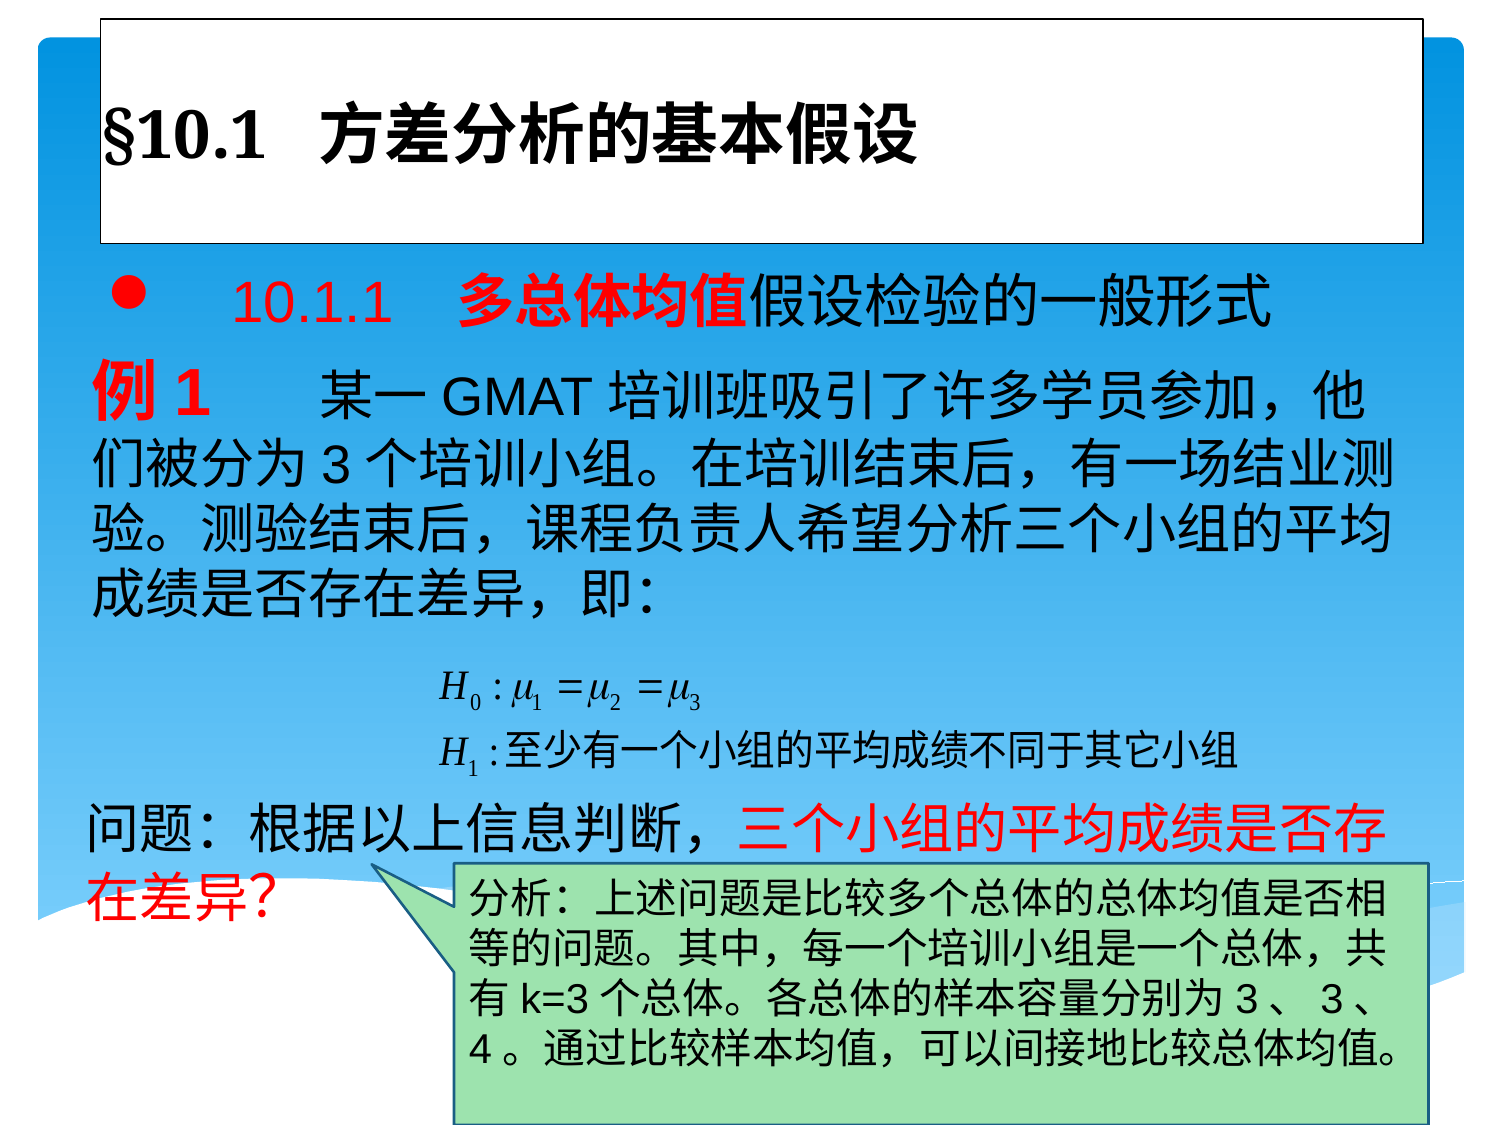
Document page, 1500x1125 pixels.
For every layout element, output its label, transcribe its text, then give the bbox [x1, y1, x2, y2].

text_box 10.1.1 多总体均值假设检验的一般形式 [92, 239, 1368, 342]
subtitle 例1 某一GMAT培训班吸引了许多学员参加，他们被分为3个培训小组。在培训结束后，有一场结业测验。测验结束后，课程负责人希望分析三个小组的平均成绩是否存在差异，即： [76, 341, 1435, 626]
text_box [430, 656, 1247, 788]
text_box 问题：根据以上信息判断，三个小组的平均成绩是否存在差异？ [70, 786, 1430, 940]
title §10.1 方差分析的基本假设 [100, 19, 1424, 244]
text_box 分析：上述问题是比较多个总体的总体均值是否相等的问题。其中，每一个培训小组是一个总体，共有k=3个总体。各总体的样本容量分别为3、3、4。通过比较样本均值，可以间接地比较总体均值。 [370, 861, 1430, 1125]
